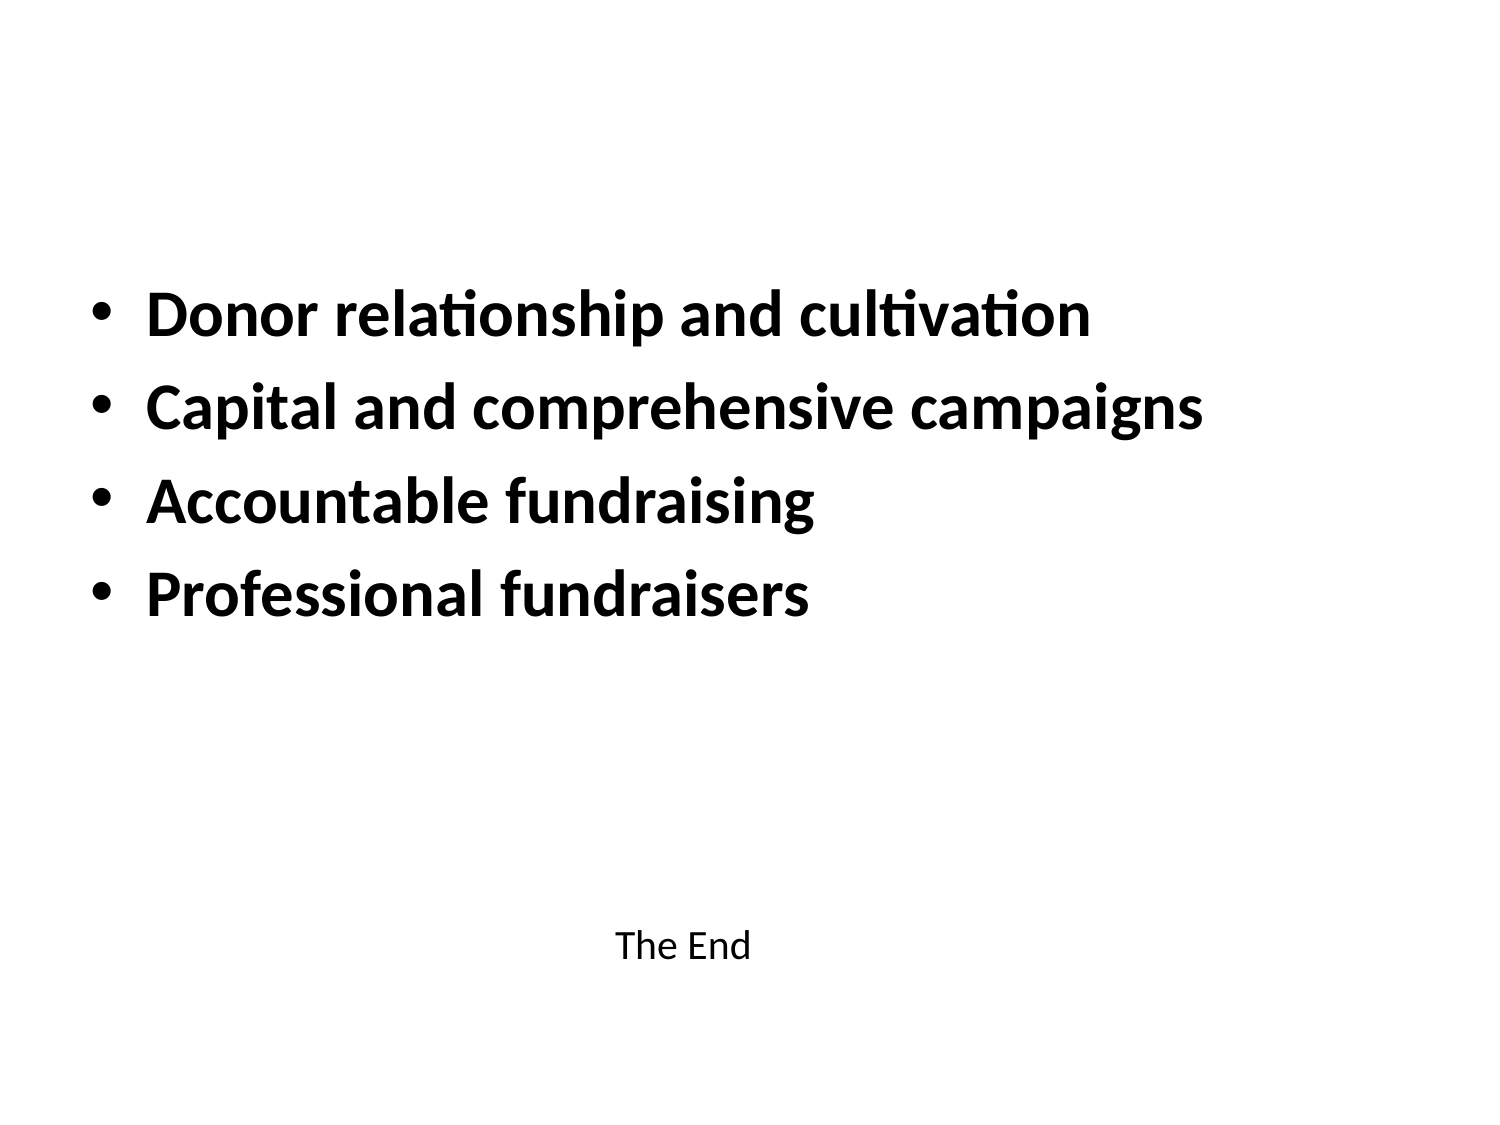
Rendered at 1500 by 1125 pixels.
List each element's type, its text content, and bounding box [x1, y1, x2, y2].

list Donor relationship and cultivation Capital and comprehensive campaigns Accountable fundraising Professional fundraisers The End [75, 262, 1425, 1005]
